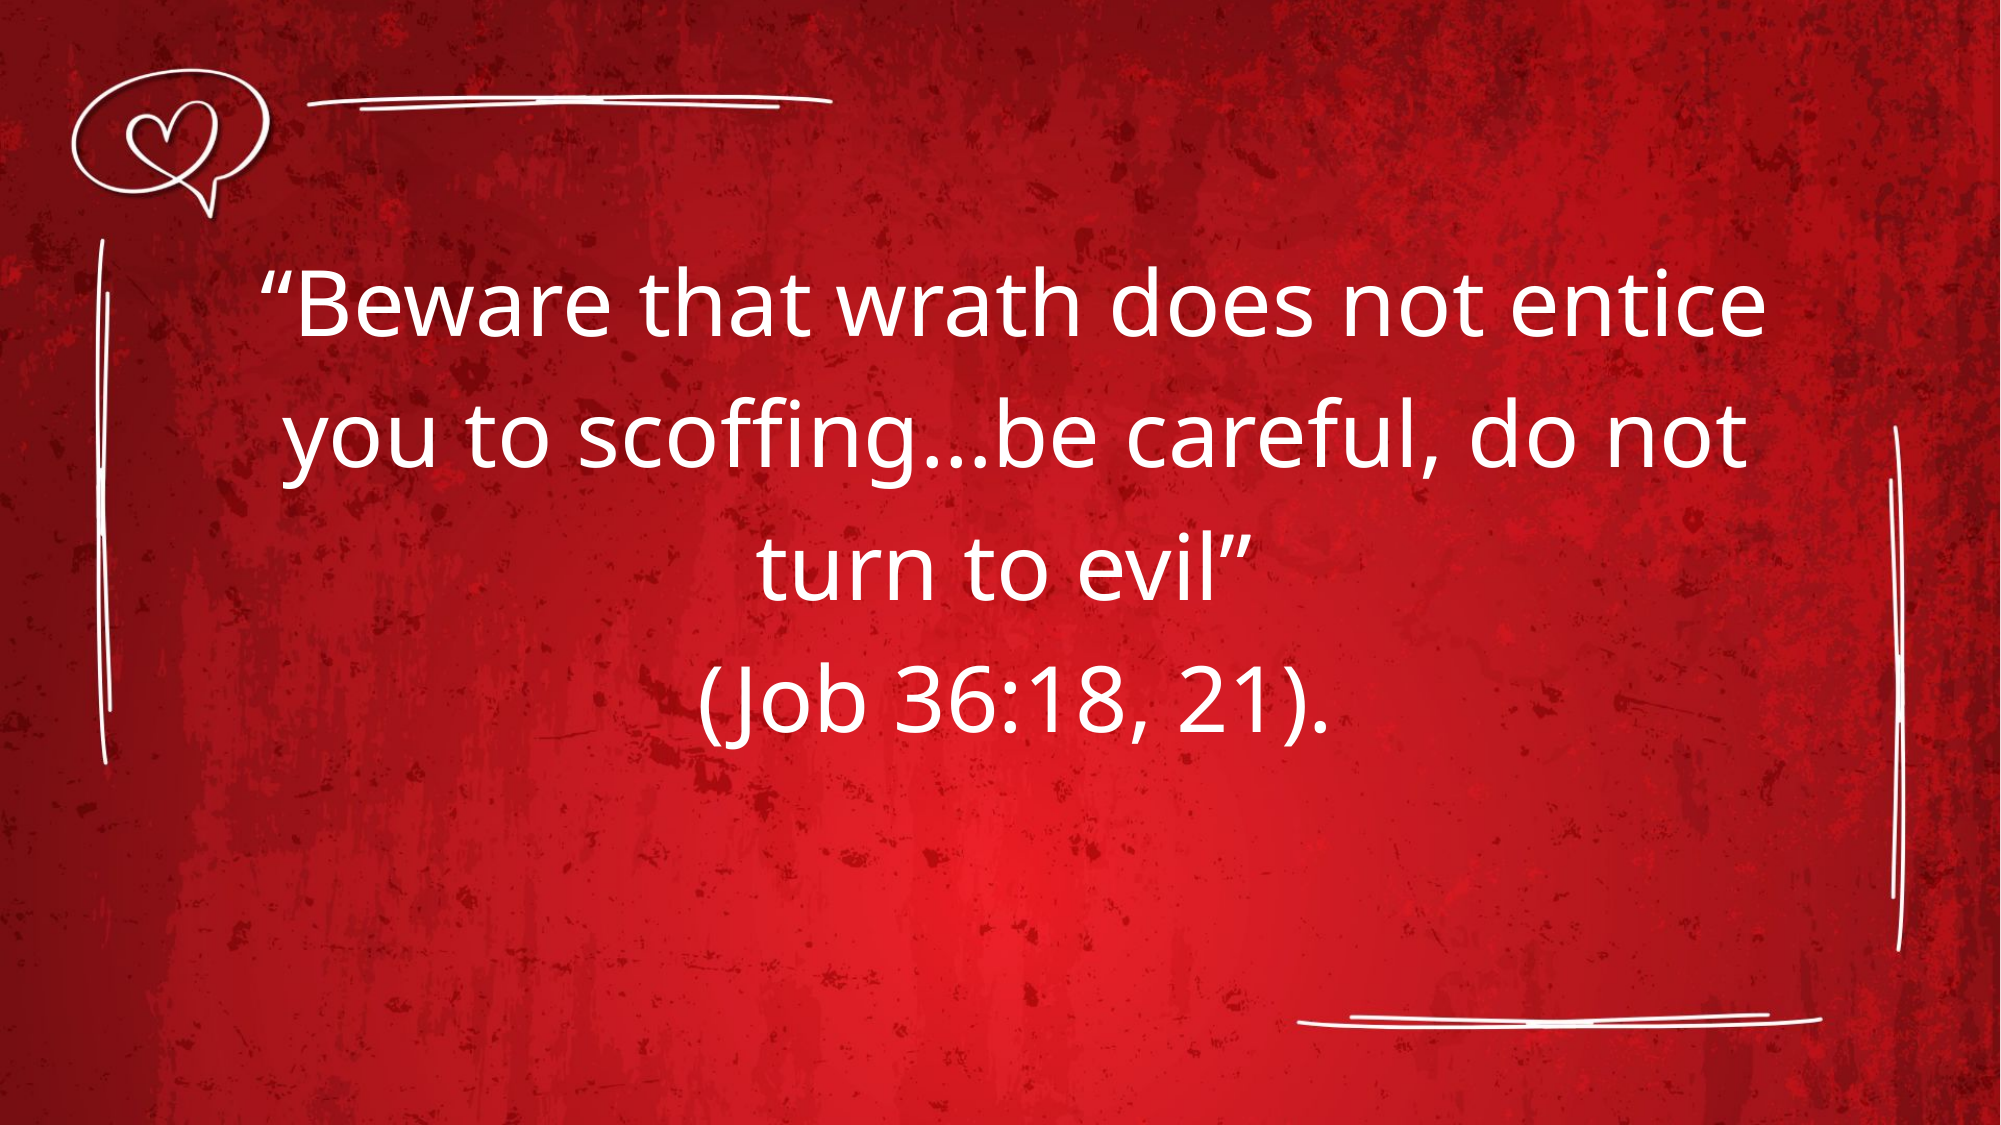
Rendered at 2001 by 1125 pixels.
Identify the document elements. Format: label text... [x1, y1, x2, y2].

picture [0, 0, 2001, 1125]
list “Beware that wrath does not entice you to scoffing…be careful, do not turn to evil” (Job 36:18, 21). [219, 129, 1813, 844]
